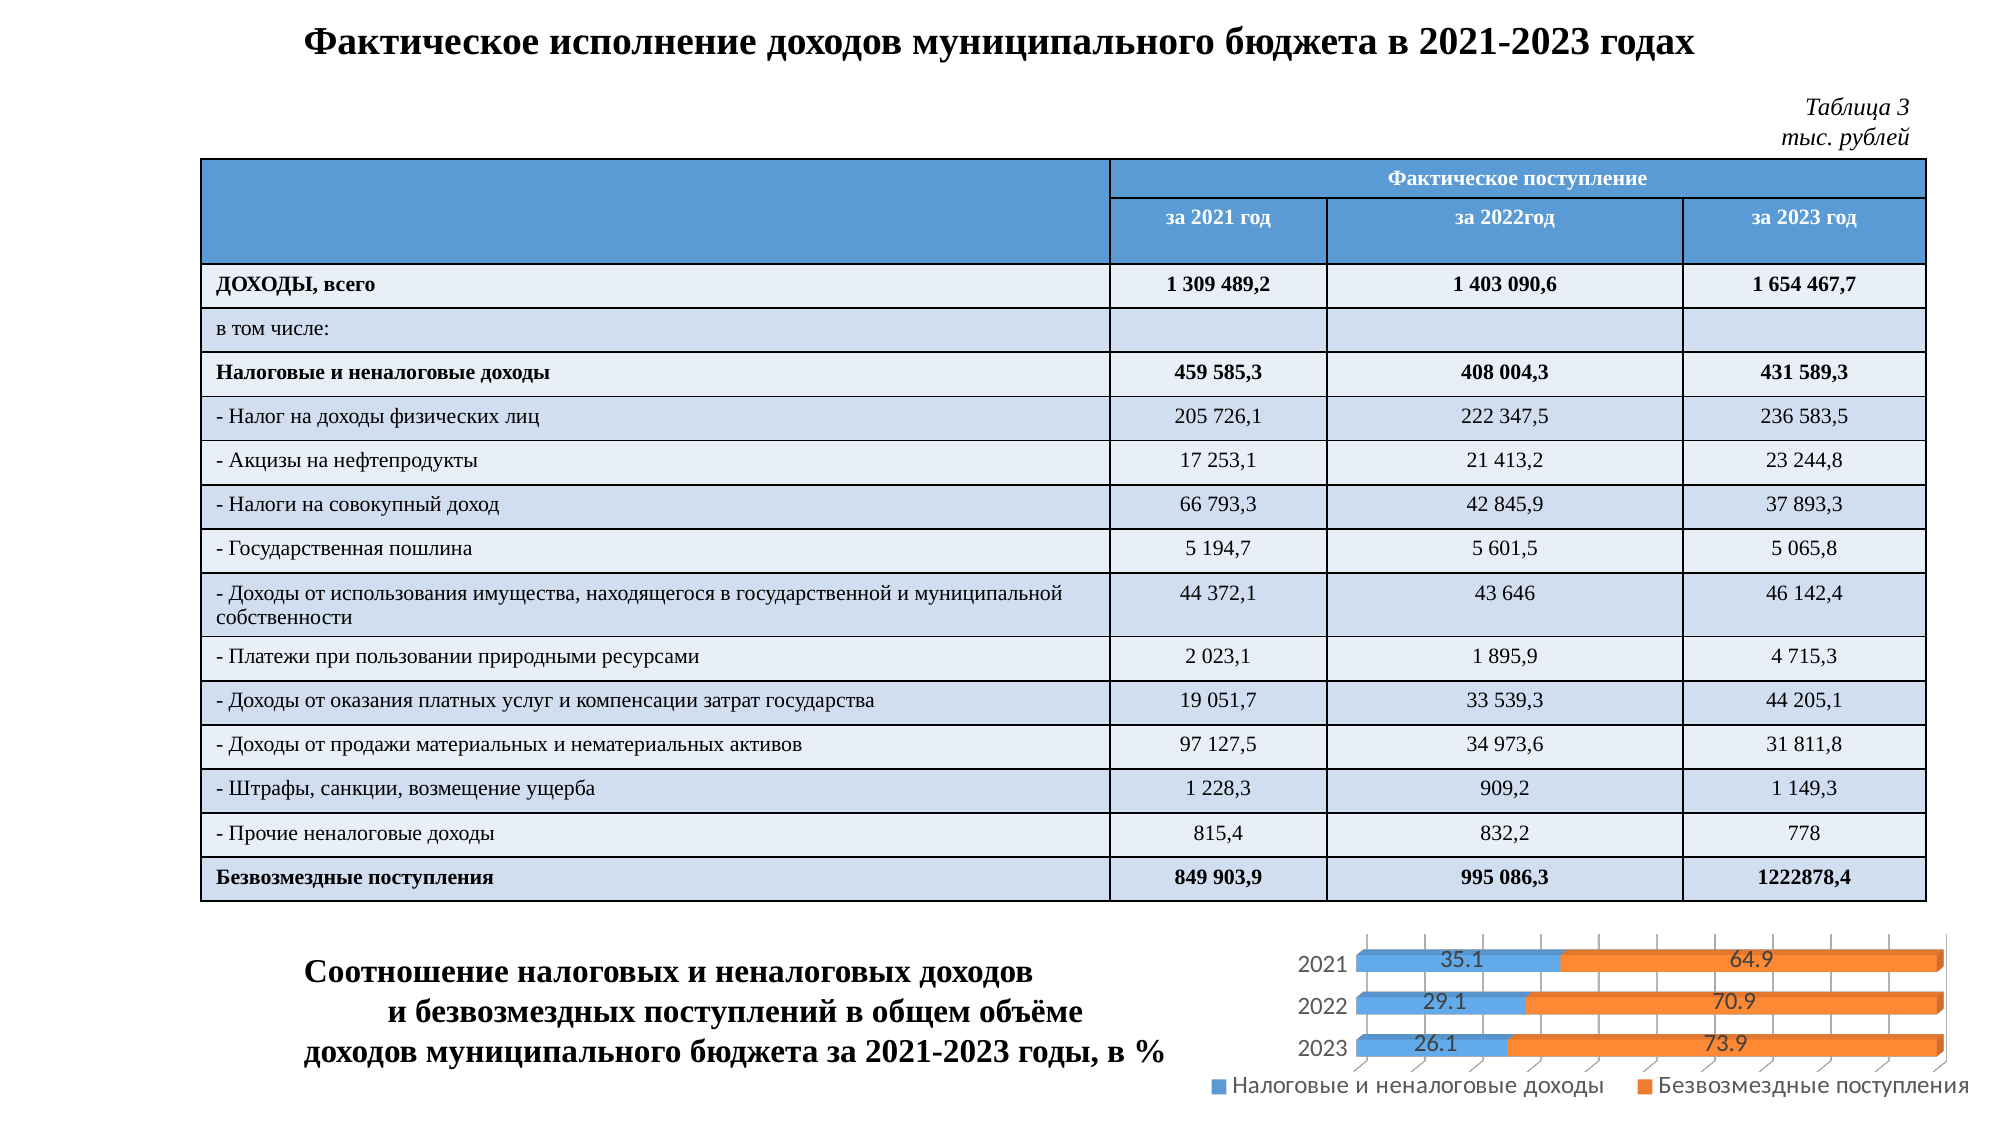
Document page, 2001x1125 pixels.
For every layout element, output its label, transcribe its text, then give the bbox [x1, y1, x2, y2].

table_cell [1328, 309, 1682, 351]
table_cell 1 895,9 [1328, 637, 1682, 680]
table_cell - Доходы от продажи материальных и нематериальных активов [202, 726, 1109, 768]
table_cell 205 726,1 [1111, 397, 1326, 440]
table_cell 23 244,8 [1684, 441, 1925, 484]
table_cell - Налоги на совокупный доход [202, 486, 1109, 528]
table_cell - Налог на доходы физических лиц [202, 397, 1109, 440]
table_cell 1 403 090,6 [1328, 265, 1682, 307]
table_cell 1 654 467,7 [1684, 265, 1925, 307]
table_cell за 2023 год [1684, 199, 1925, 263]
table_cell - Доходы от использования имущества, находящегося в государственной и муниципальной собственности [202, 574, 1109, 636]
table_cell Безвозмездные поступления [202, 858, 1109, 900]
table_cell - Акцизы на нефтепродукты [202, 441, 1109, 484]
table_cell 31 811,8 [1684, 726, 1925, 768]
table_cell 1 149,3 [1684, 770, 1925, 812]
table_cell 995 086,3 [1328, 858, 1682, 900]
table_cell 37 893,3 [1684, 486, 1925, 528]
table_cell 778 [1684, 814, 1925, 856]
table_cell в том числе: [202, 309, 1109, 351]
table_header Фактическое поступление [1111, 160, 1925, 197]
table_cell 408 004,3 [1328, 353, 1682, 396]
table_cell 19 051,7 [1111, 682, 1326, 724]
table_cell 44 205,1 [1684, 682, 1925, 724]
table_cell 4 715,3 [1684, 637, 1925, 680]
text_box Соотношение налоговых и неналоговых доходов и безвозмездных поступлений в общем объёме доходов муниципального бюджета за 2021-2023 годы, в % [289, 941, 1183, 1076]
table_cell 2 023,1 [1111, 637, 1326, 680]
table_cell 5 194,7 [1111, 530, 1326, 572]
table_cell - Доходы от оказания платных услуг и компенсации затрат государства [202, 682, 1109, 724]
table_cell 909,2 [1328, 770, 1682, 812]
table_cell 17 253,1 [1111, 441, 1326, 484]
table_cell - Государственная пошлина [202, 530, 1109, 572]
table_cell 1222878,4 [1684, 858, 1925, 900]
table_cell 34 973,6 [1328, 726, 1682, 768]
table_cell Налоговые и неналоговые доходы [202, 353, 1109, 396]
table_cell 5 065,8 [1684, 530, 1925, 572]
table_cell - Платежи при пользовании природными ресурсами [202, 637, 1109, 680]
table_cell 42 845,9 [1328, 486, 1682, 528]
table_cell 21 413,2 [1328, 441, 1682, 484]
table_cell 44 372,1 [1111, 574, 1326, 636]
table_cell [1684, 309, 1925, 351]
table_cell 815,4 [1111, 814, 1326, 856]
table_cell 66 793,3 [1111, 486, 1326, 528]
table_cell - Прочие неналоговые доходы [202, 814, 1109, 856]
table_cell 222 347,5 [1328, 397, 1682, 440]
table_cell за 2021 год [1111, 199, 1326, 263]
table_cell - Штрафы, санкции, возмещение ущерба [202, 770, 1109, 812]
table_cell 5 601,5 [1328, 530, 1682, 572]
table_cell 46 142,4 [1684, 574, 1925, 636]
table_cell [1111, 309, 1326, 351]
table_cell 236 583,5 [1684, 397, 1925, 440]
table_cell 459 585,3 [1111, 353, 1326, 396]
table_cell 33 539,3 [1328, 682, 1682, 724]
table_cell 431 589,3 [1684, 353, 1925, 396]
table_cell за 2022год [1328, 199, 1682, 263]
table_cell 1 309 489,2 [1111, 265, 1326, 307]
table_cell 832,2 [1328, 814, 1682, 856]
table_cell 43 646 [1328, 574, 1682, 636]
text_box Таблица 3 тыс. рублей [1766, 82, 1925, 158]
title Фактическое исполнение доходов муниципального бюджета в 2021-2023 годах [137, 0, 1863, 83]
table_cell 849 903,9 [1111, 858, 1326, 900]
table_cell 97 127,5 [1111, 726, 1326, 768]
table_cell ДОХОДЫ, всего [202, 265, 1109, 307]
chart [1188, 902, 2000, 1117]
table_cell 1 228,3 [1111, 770, 1326, 812]
table_header [202, 160, 1109, 263]
